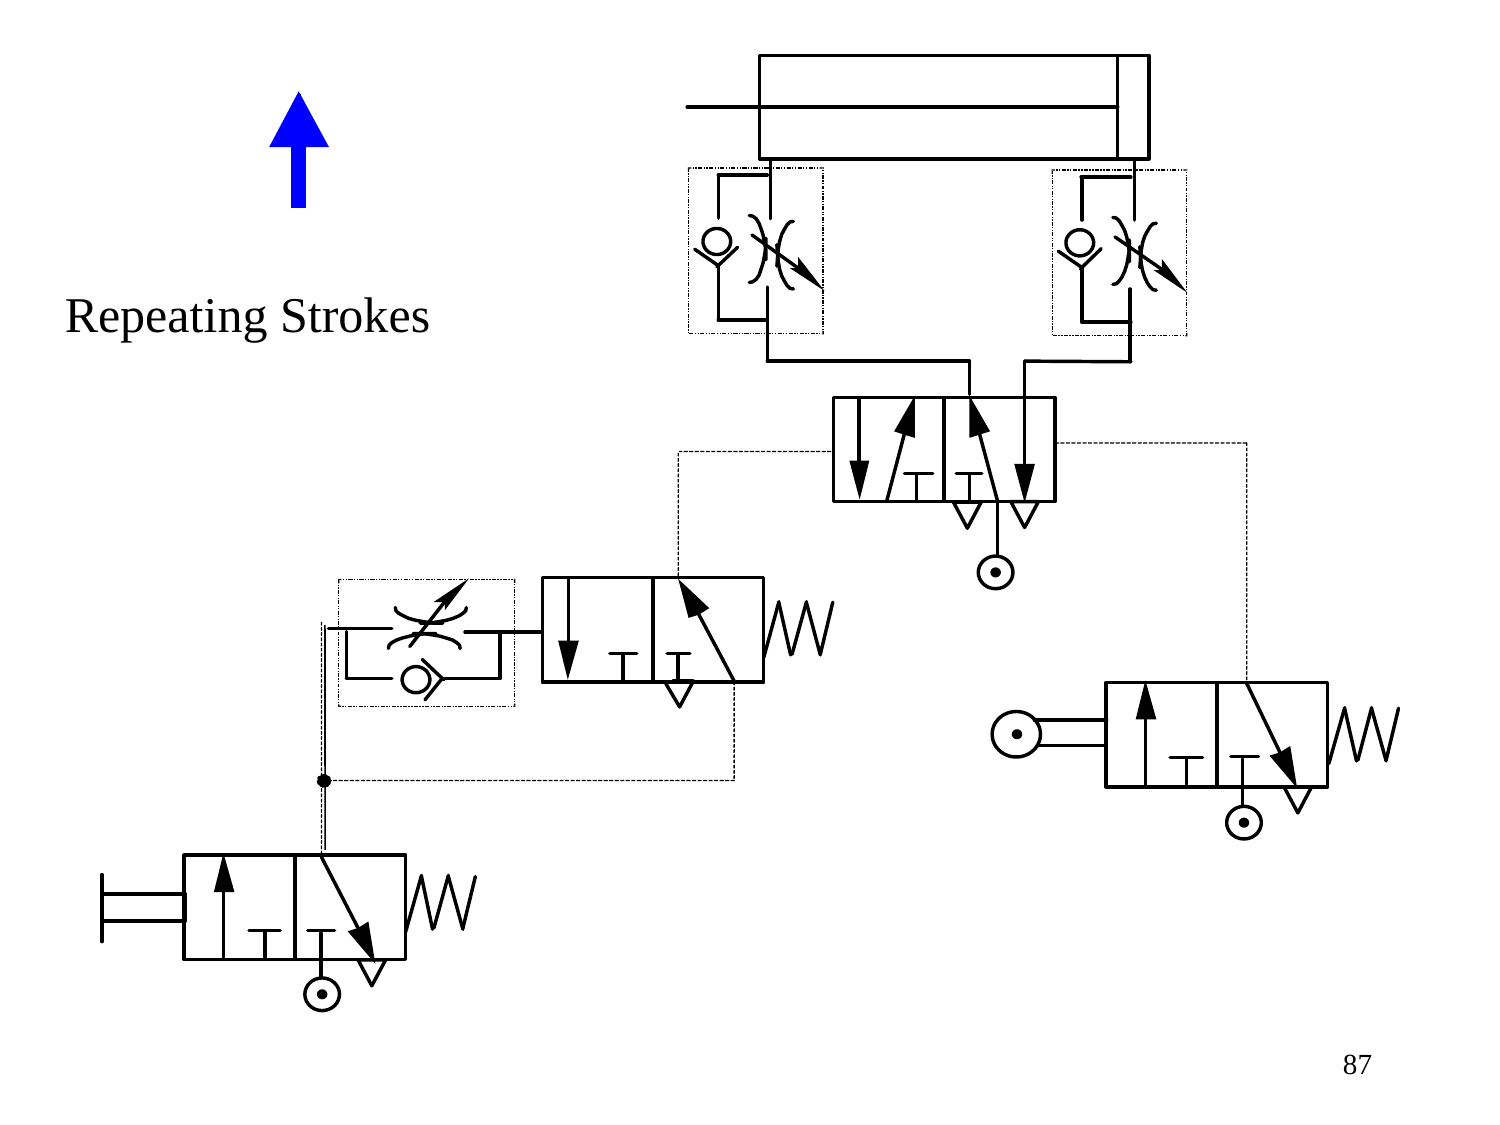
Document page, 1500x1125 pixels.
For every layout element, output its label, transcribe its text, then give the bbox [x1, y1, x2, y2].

text_box Repeating Strokes [49, 274, 94, 350]
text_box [99, 53, 1401, 1013]
slide_number 87 [1074, 1024, 1388, 1101]
